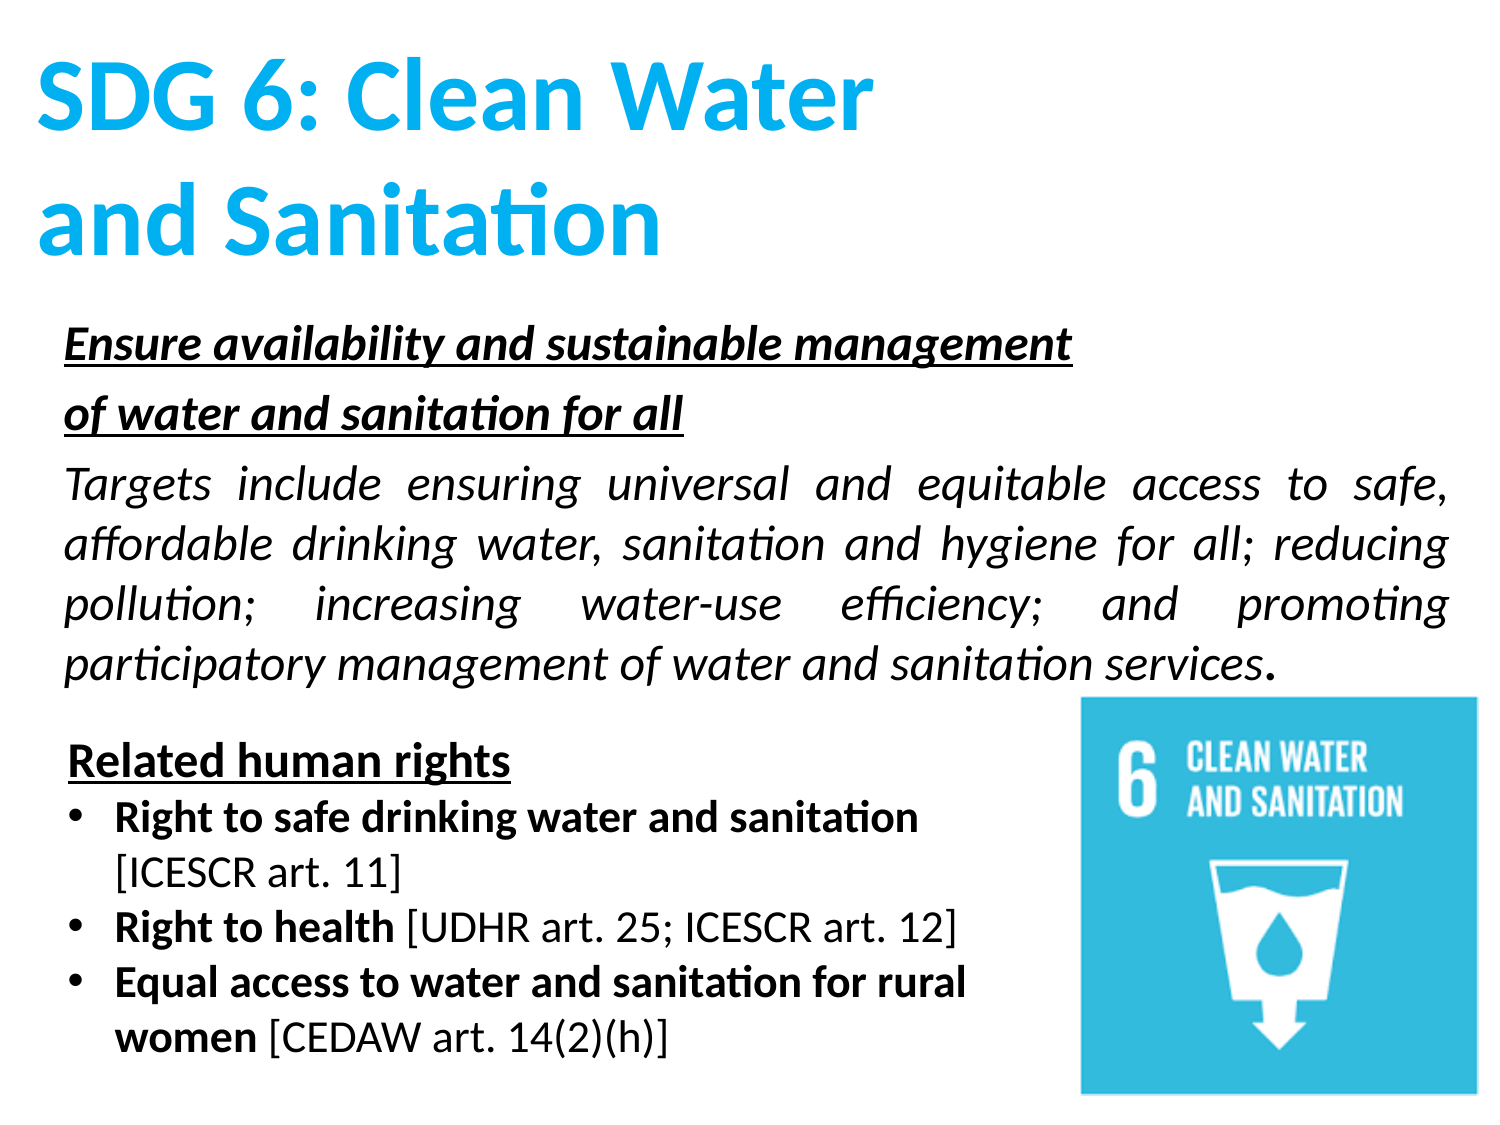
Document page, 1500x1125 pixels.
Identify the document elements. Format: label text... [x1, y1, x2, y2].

picture [1080, 696, 1479, 1097]
subtitle Ensure availability and sustainable management of water and sanitation for all Targets include ensuring universal and equitable access to safe, affordable drinking water, sanitation and hygiene for all; reducing pollution; increasing water-use efficiency; and promoting participatory management of water and sanitation services. [48, 302, 1467, 752]
title SDG 6: Clean Water and Sanitation [21, 30, 1447, 273]
text_box Related human rights Right to safe drinking water and sanitation [ICESCR art. 11] Right to health [UDHR art. 25; ICESCR art. 12] Equal access to water and sanitation for rural women [CEDAW art. 14(2)(h)] [53, 719, 1069, 1070]
